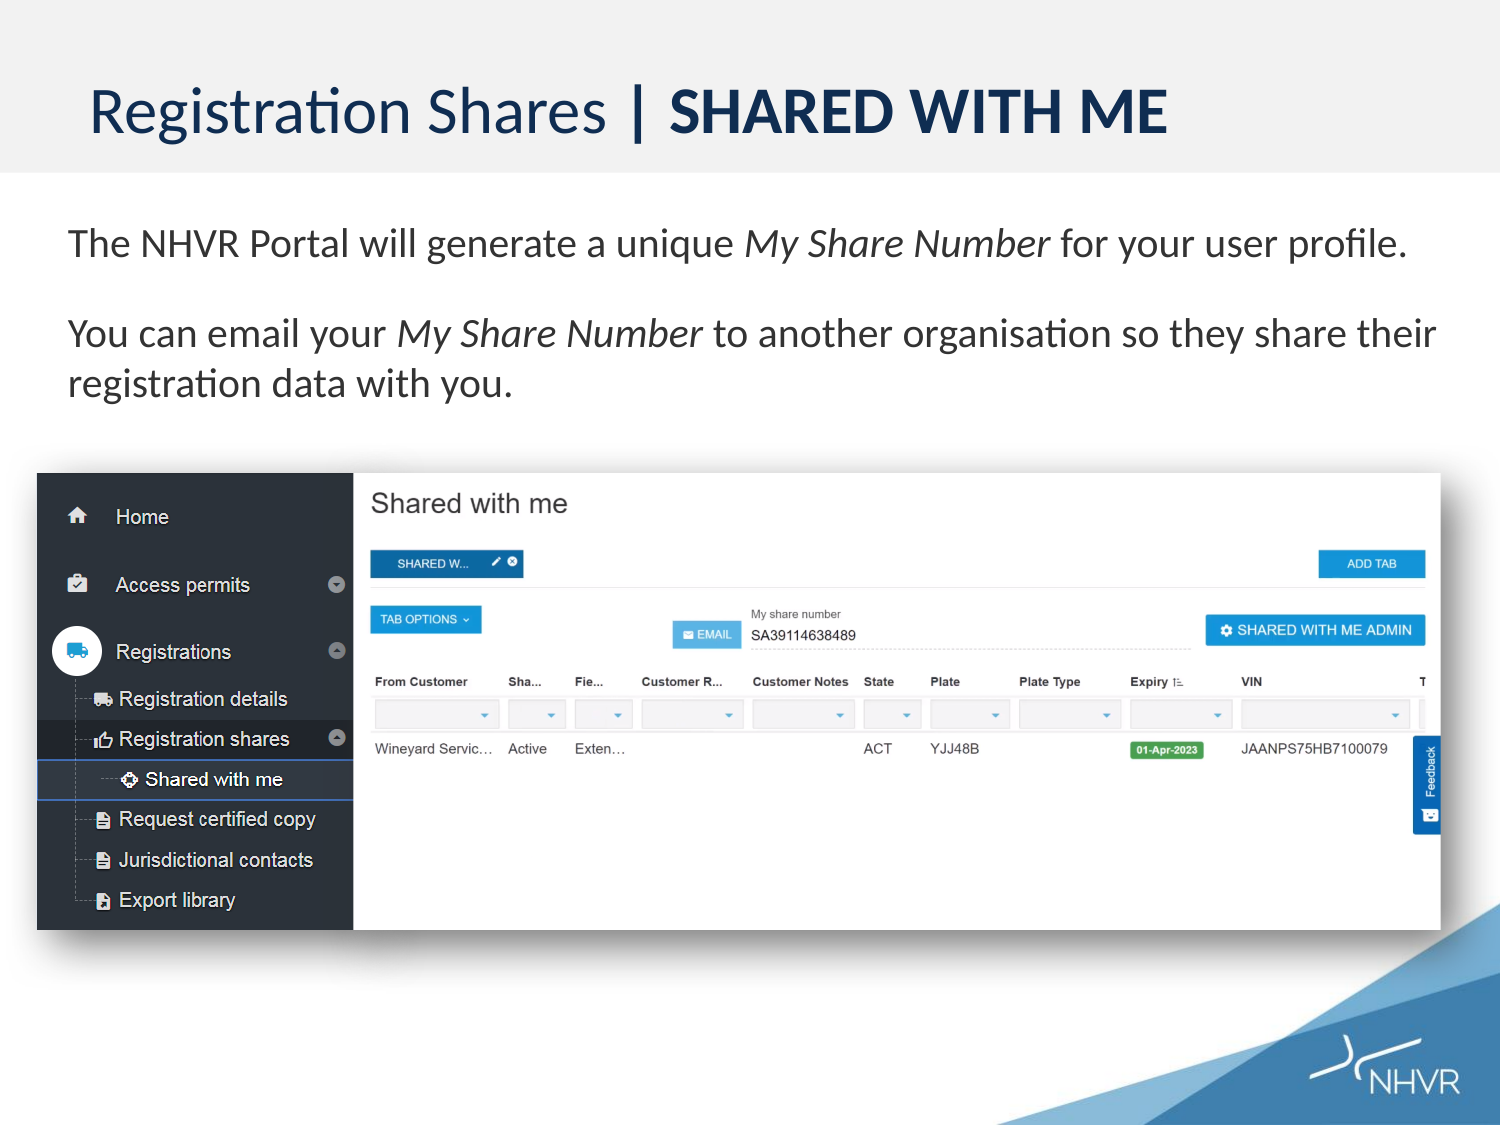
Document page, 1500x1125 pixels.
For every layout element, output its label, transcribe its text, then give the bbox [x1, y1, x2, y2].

title Registration Shares | SHARED WITH ME [75, 59, 1425, 188]
list The NHVR Portal will generate a unique My Share Number for your user profile. You can email your My Share Number to another organisation so they share their registration data with you. [53, 208, 1473, 398]
picture [0, 173, 1500, 1125]
